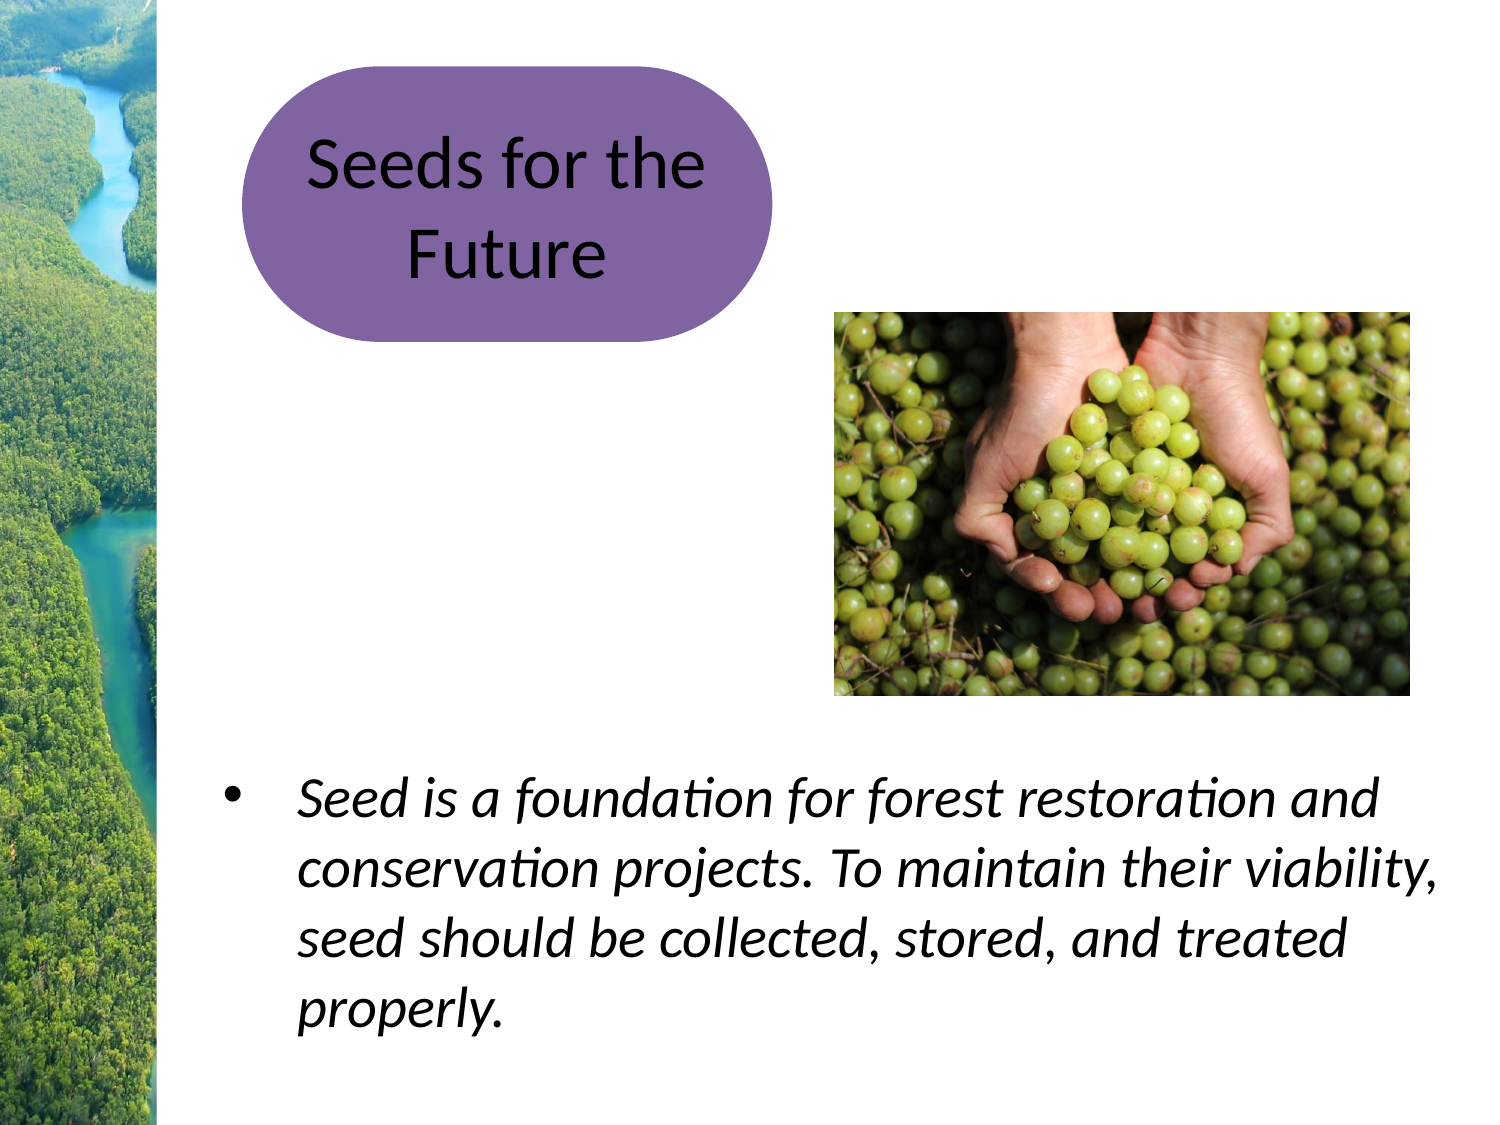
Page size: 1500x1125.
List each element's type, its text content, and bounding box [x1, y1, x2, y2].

text_box Seeds for the Future [242, 66, 773, 342]
picture [833, 311, 1410, 697]
text_box Seed is a foundation for forest restoration and conservation projects. To maintain their viability, seed should be collected, stored, and treated properly. [207, 751, 1461, 1047]
picture [0, 0, 157, 1125]
